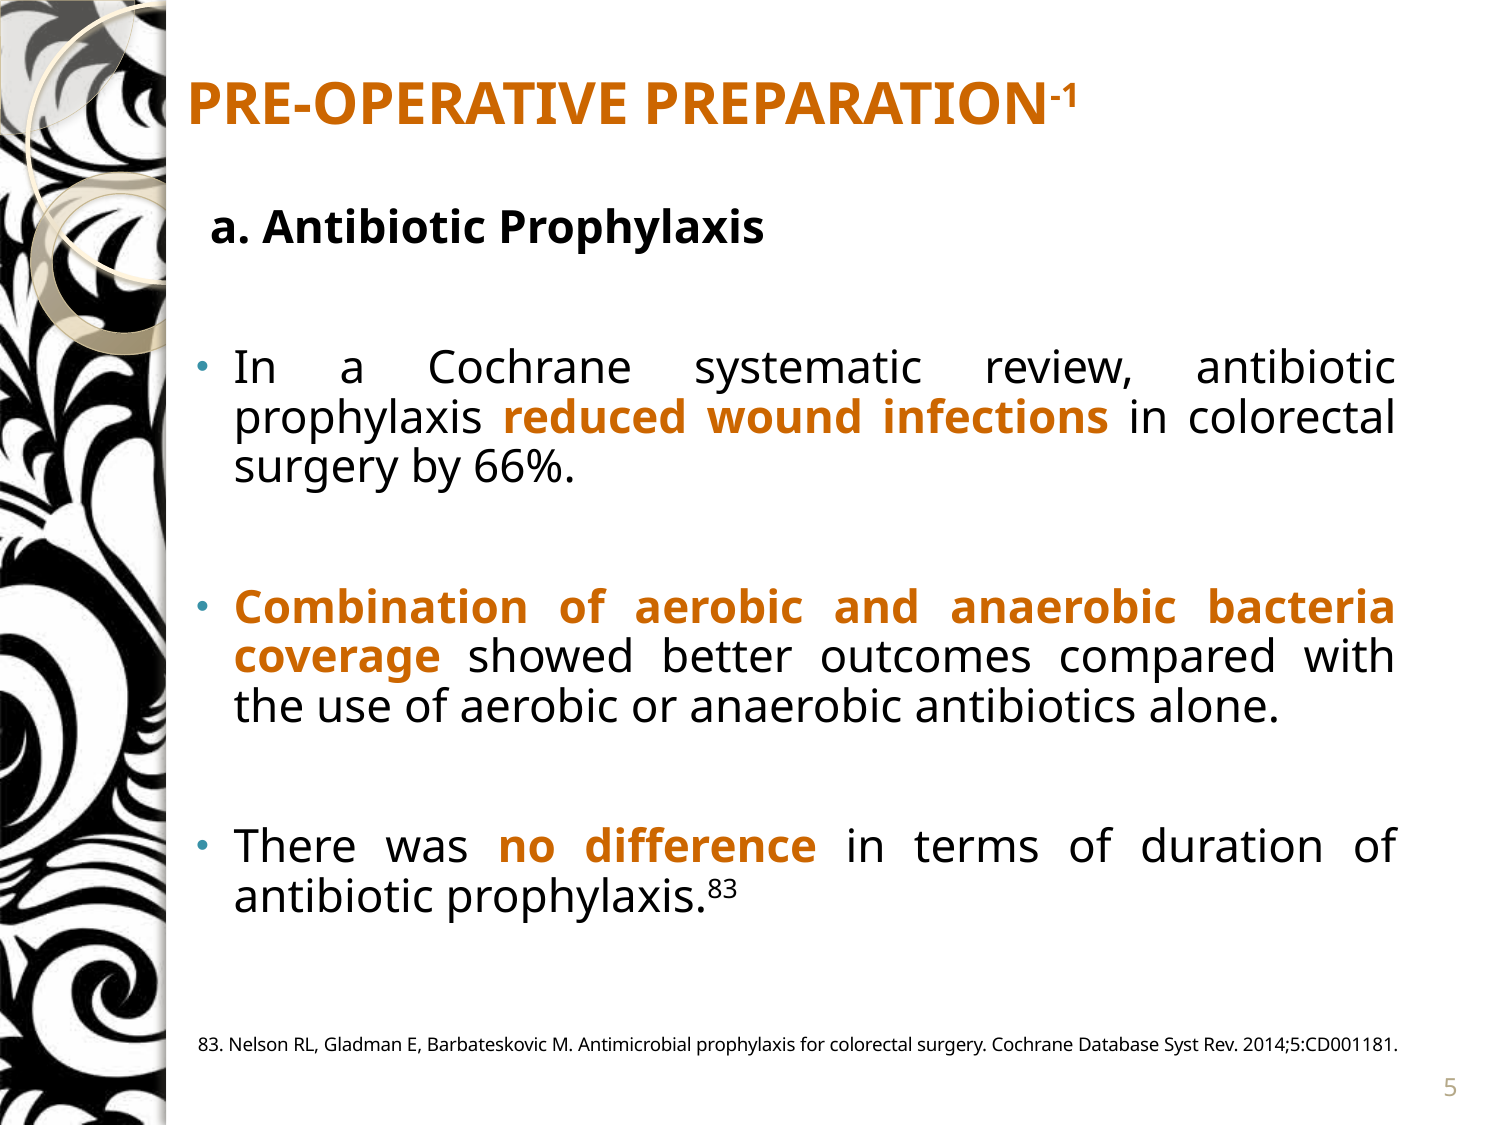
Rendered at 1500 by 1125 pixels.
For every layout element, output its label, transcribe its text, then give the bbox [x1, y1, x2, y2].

slide_number 5 [1413, 1034, 1488, 1113]
picture [53, 241, 160, 332]
picture [62, 195, 160, 280]
picture [0, 134, 166, 1125]
picture [32, 13, 160, 207]
title PRE-OPERATIVE PREPARATION-1 [171, 7, 1402, 195]
list a. Antibiotic Prophylaxis In a Cochrane systematic review, antibiotic prophylaxis reduced wound infections in colorectal surgery by 66%. Combination of aerobic and anaerobic bacteria coverage showed better outcomes compared with the use of aerobic or anaerobic antibiotics alone. There was no difference in terms of duration of antibiotic prophylaxis.83 [181, 196, 1412, 984]
picture [136, 0, 164, 4]
text_box 83. Nelson RL, Gladman E, Barbateskovic M. Antimicrobial prophylaxis for colorectal surgery. Cochrane Database Syst Rev. 2014;5:CD001181. [182, 1020, 1435, 1063]
